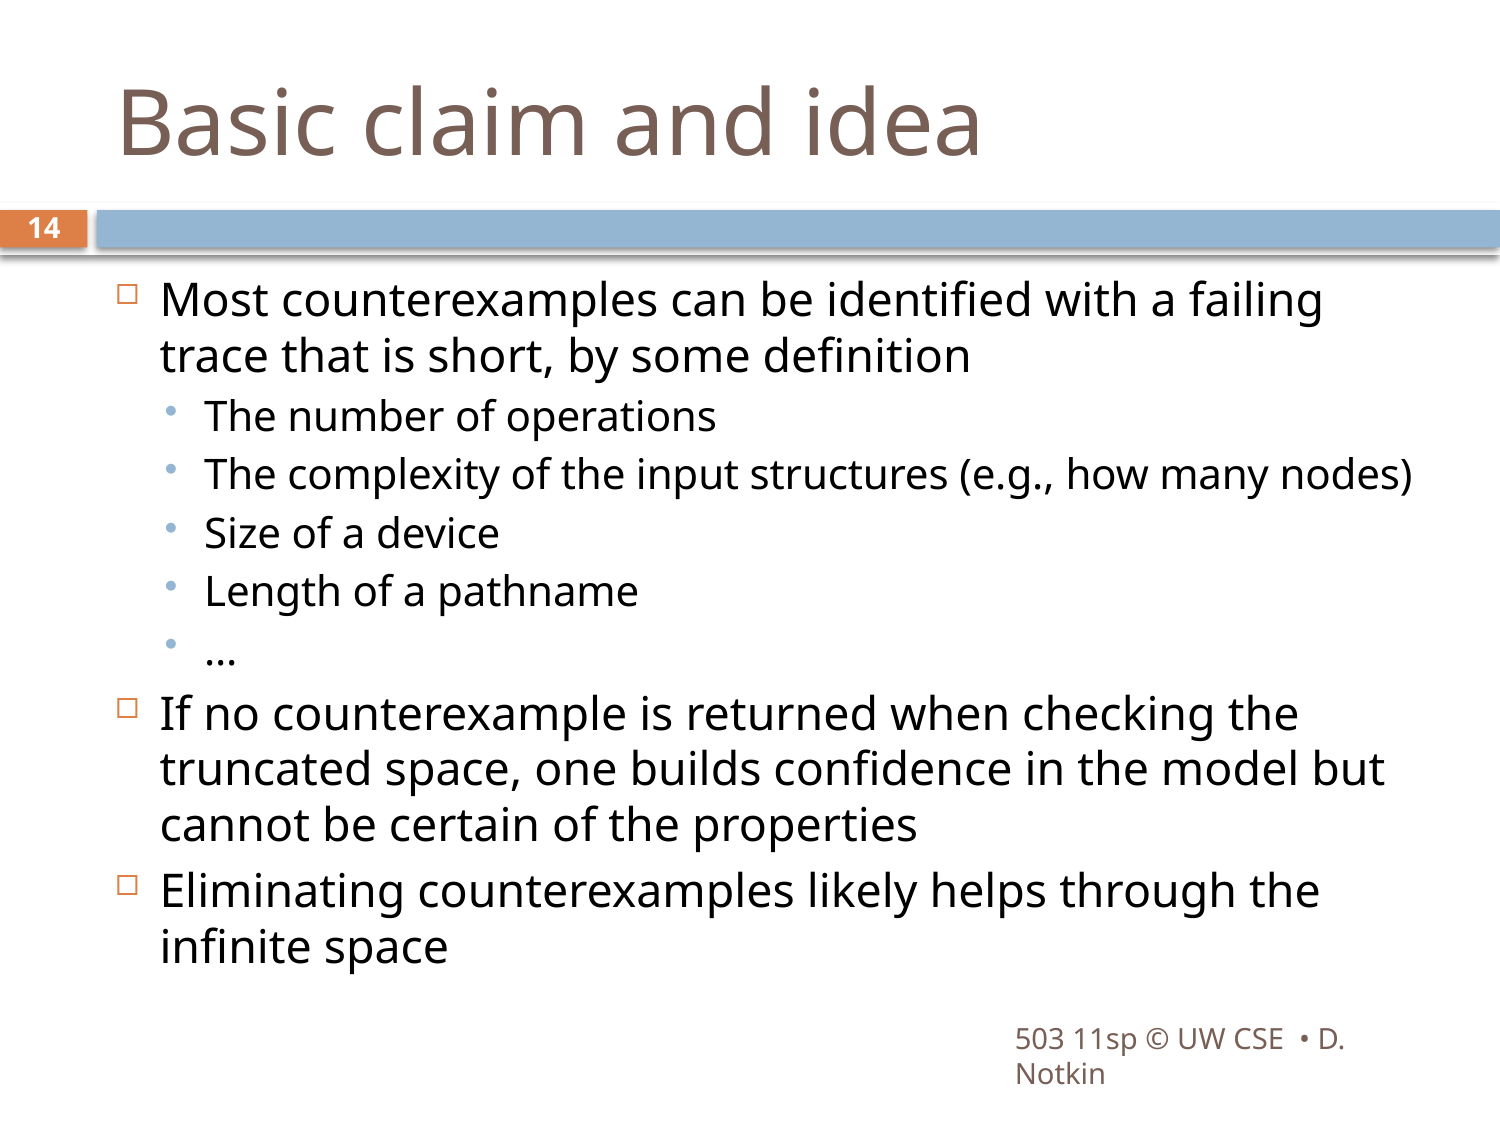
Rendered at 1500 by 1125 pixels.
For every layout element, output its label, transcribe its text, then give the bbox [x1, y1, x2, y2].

slide_number 503 11sp © UW CSE • D. Notkin [999, 1025, 1438, 1085]
slide_number 14 [0, 208, 88, 249]
list Most counterexamples can be identified with a failing trace that is short, by some definition The number of operations The complexity of the input structures (e.g., how many nodes) Size of a device Length of a pathname … If no counterexample is returned when checking the truncated space, one builds confidence in the model but cannot be certain of the properties Eliminating counterexamples likely helps through the infinite space [100, 262, 1438, 1000]
title Basic claim and idea [100, 37, 1438, 200]
